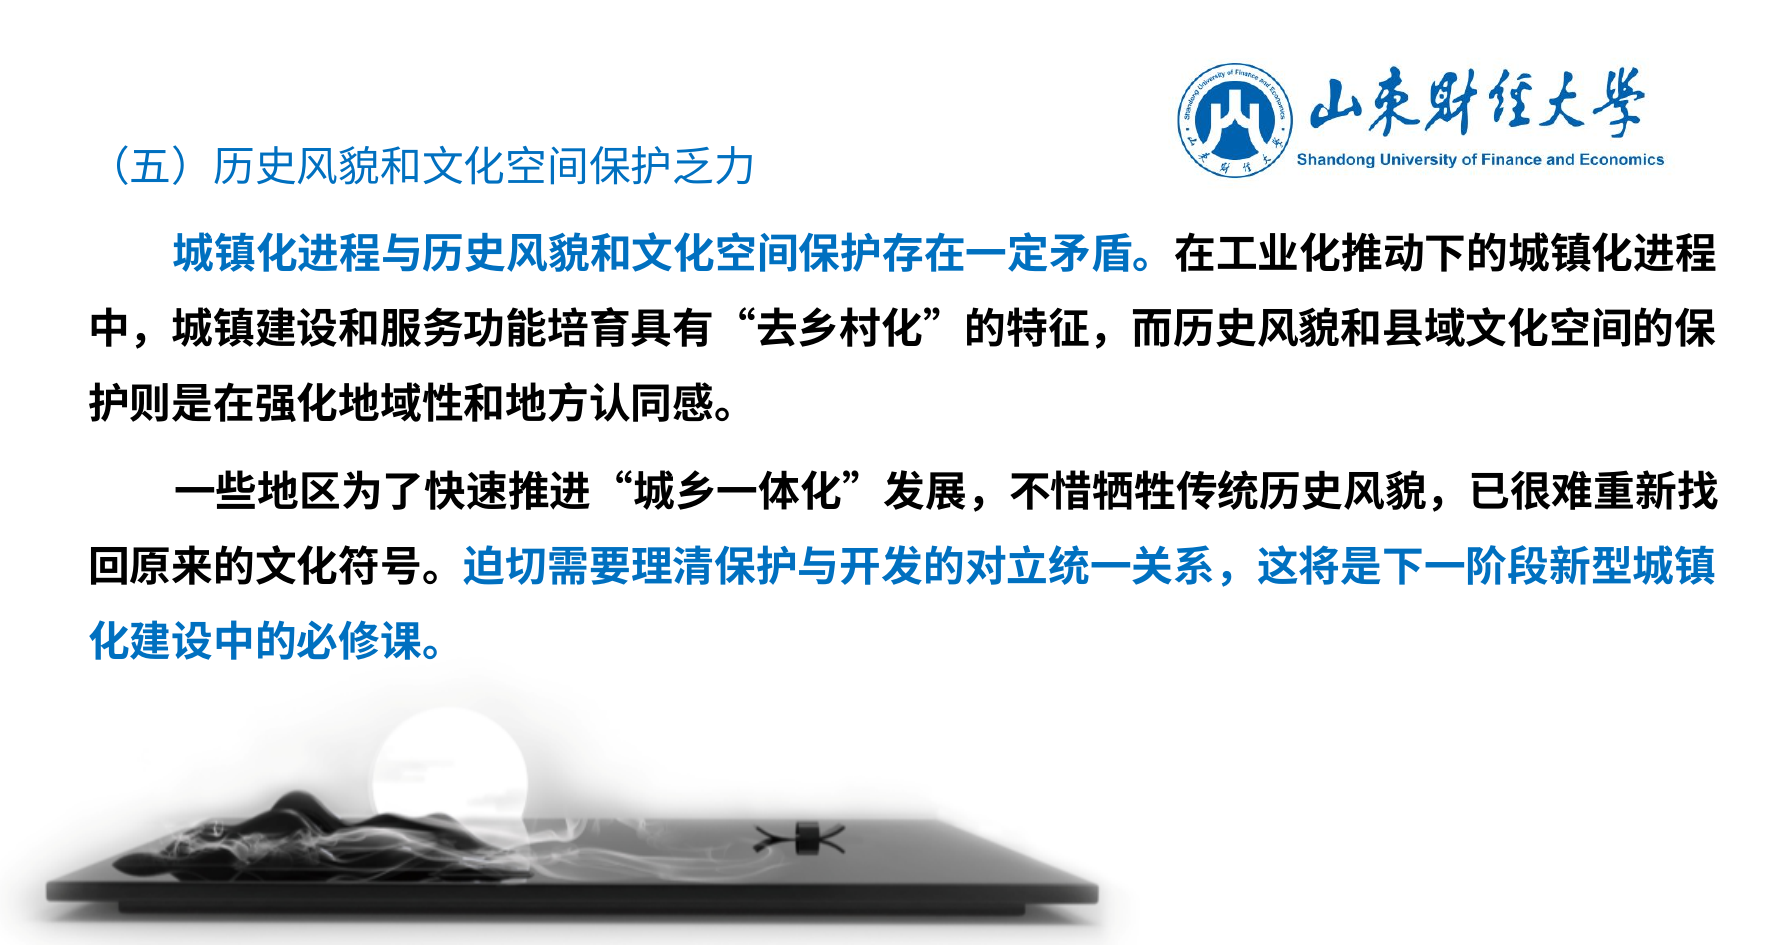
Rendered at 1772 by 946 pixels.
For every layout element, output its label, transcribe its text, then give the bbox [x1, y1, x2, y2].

picture [1160, 34, 1688, 202]
text_box （五）历史风貌和文化空间保护乏力 城镇化进程与历史风貌和文化空间保护存在一定矛盾。在工业化推动下的城镇化进程中，城镇建设和服务功能培育具有“去乡村化”的特征，而历史风貌和县域文化空间的保护则是在强化地域性和地方认同感。 一些地区为了快速推进“城乡一体化”发展，不惜牺牲传统历史风貌，已很难重新找回原来的文化符号。迫切需要理清保护与开发的对立统一关系，这将是下一阶段新型城镇化建设中的必修课。 [73, 34, 1766, 673]
picture [0, 630, 1143, 945]
